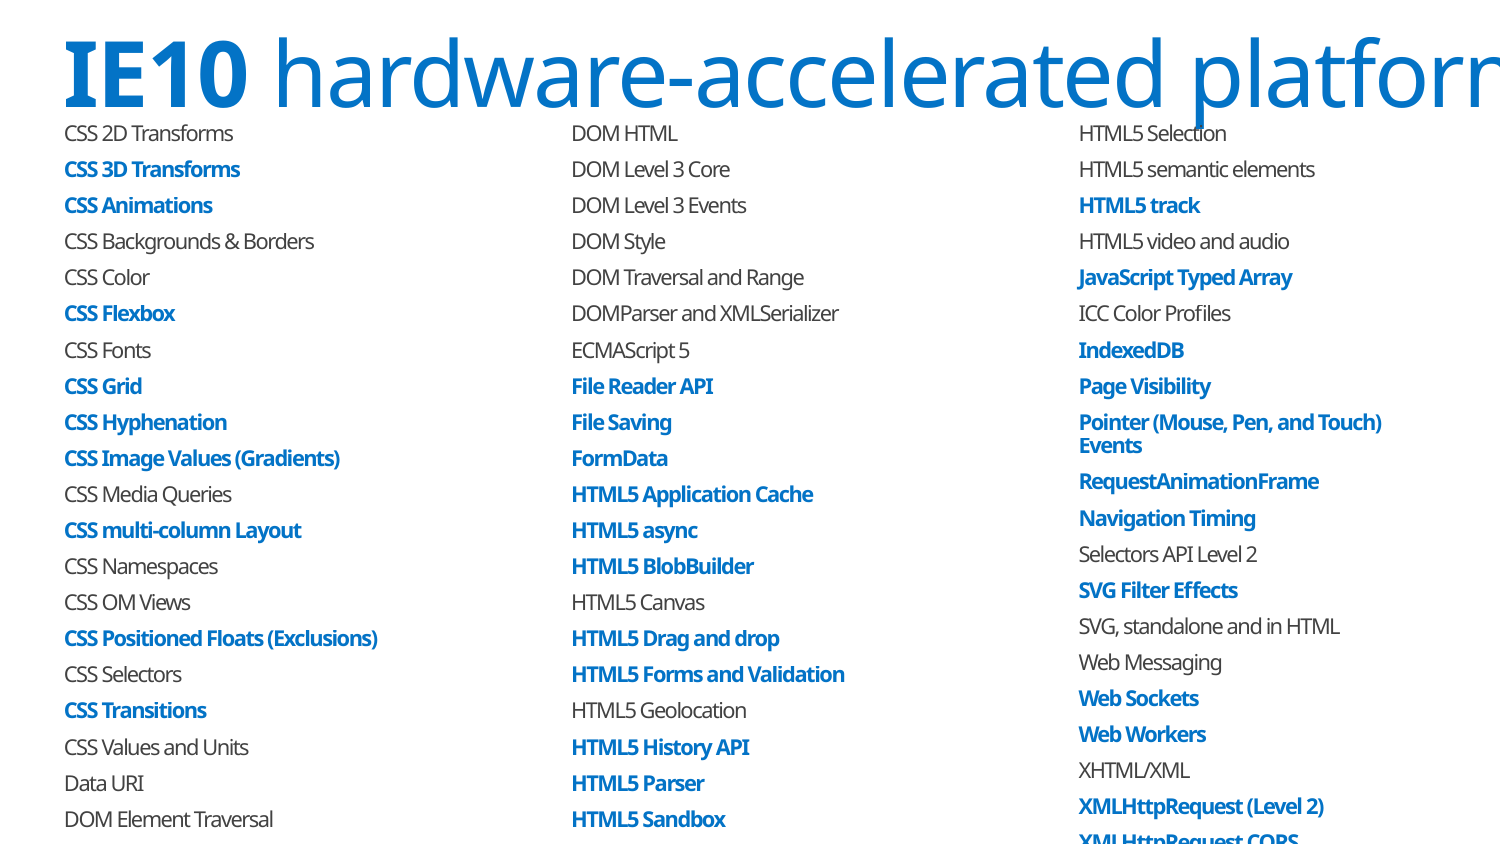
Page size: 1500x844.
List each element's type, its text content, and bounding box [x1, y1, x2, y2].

list CSS 2D Transforms CSS 3D Transforms CSS Animations CSS Backgrounds & Borders CSS Color CSS Flexbox CSS Fonts CSS Grid CSS Hyphenation CSS Image Values (Gradients) CSS Media Queries CSS multi-column Layout CSS Namespaces CSS OM Views CSS Positioned Floats (Exclusions) CSS Selectors CSS Transitions CSS Values and Units Data URI DOM Element Traversal DOM HTML DOM Level 3 Core DOM Level 3 Events DOM Style DOM Traversal and Range DOMParser and XMLSerializer ECMAScript 5 File Reader API File Saving FormData HTML5 Application Cache HTML5 async HTML5 BlobBuilder HTML5 Canvas HTML5 Drag and drop HTML5 Forms and Validation HTML5 Geolocation HTML5 History API HTML5 Parser HTML5 Sandbox HTML5 Selection HTML5 semantic elements HTML5 track HTML5 video and audio JavaScript Typed Array ICC Color Profiles IndexedDB Page Visibility Pointer (Mouse, Pen, and Touch) Events RequestAnimationFrame Navigation Timing Selectors API Level 2 SVG Filter Effects SVG, standalone and in HTML Web Messaging Web Sockets Web Workers XHTML/XML XMLHttpRequest (Level 2) XMLHttpRequest CORS [63, 279, 1436, 761]
text_box [31, 84, 1469, 279]
title IE10 hardware-accelerated platform [63, 28, 1500, 129]
text_box [75, 671, 1450, 822]
